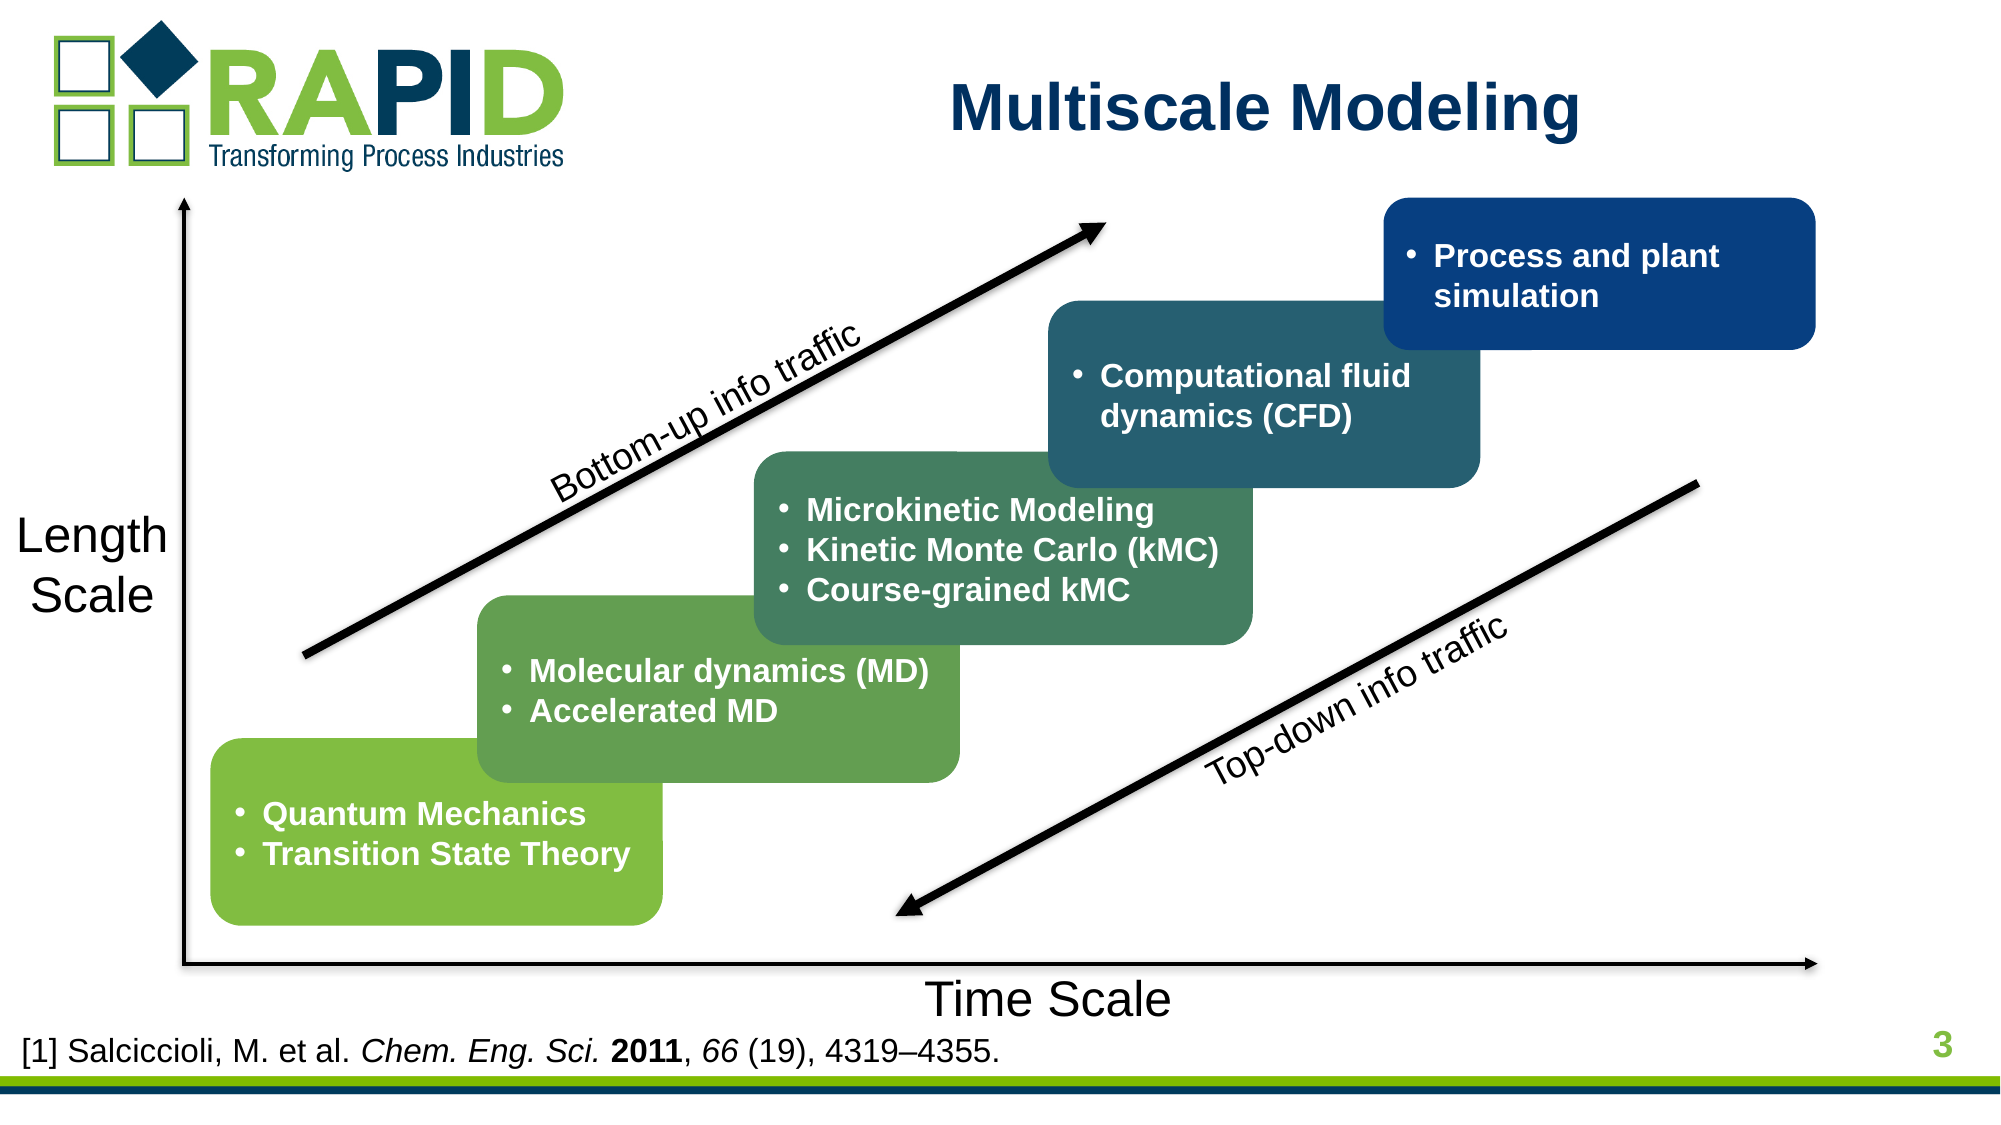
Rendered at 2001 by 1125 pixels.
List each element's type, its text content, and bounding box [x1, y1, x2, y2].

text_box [895, 482, 1699, 917]
title Multiscale Modeling [632, 10, 1900, 198]
text_box [1] Salciccioli, M. et al. Chem. Eng. Sci. 2011, 66 (19), 4319–4355. [6, 1022, 1857, 1077]
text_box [0, 197, 1818, 1036]
picture [0, 0, 2001, 1125]
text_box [303, 222, 1107, 656]
